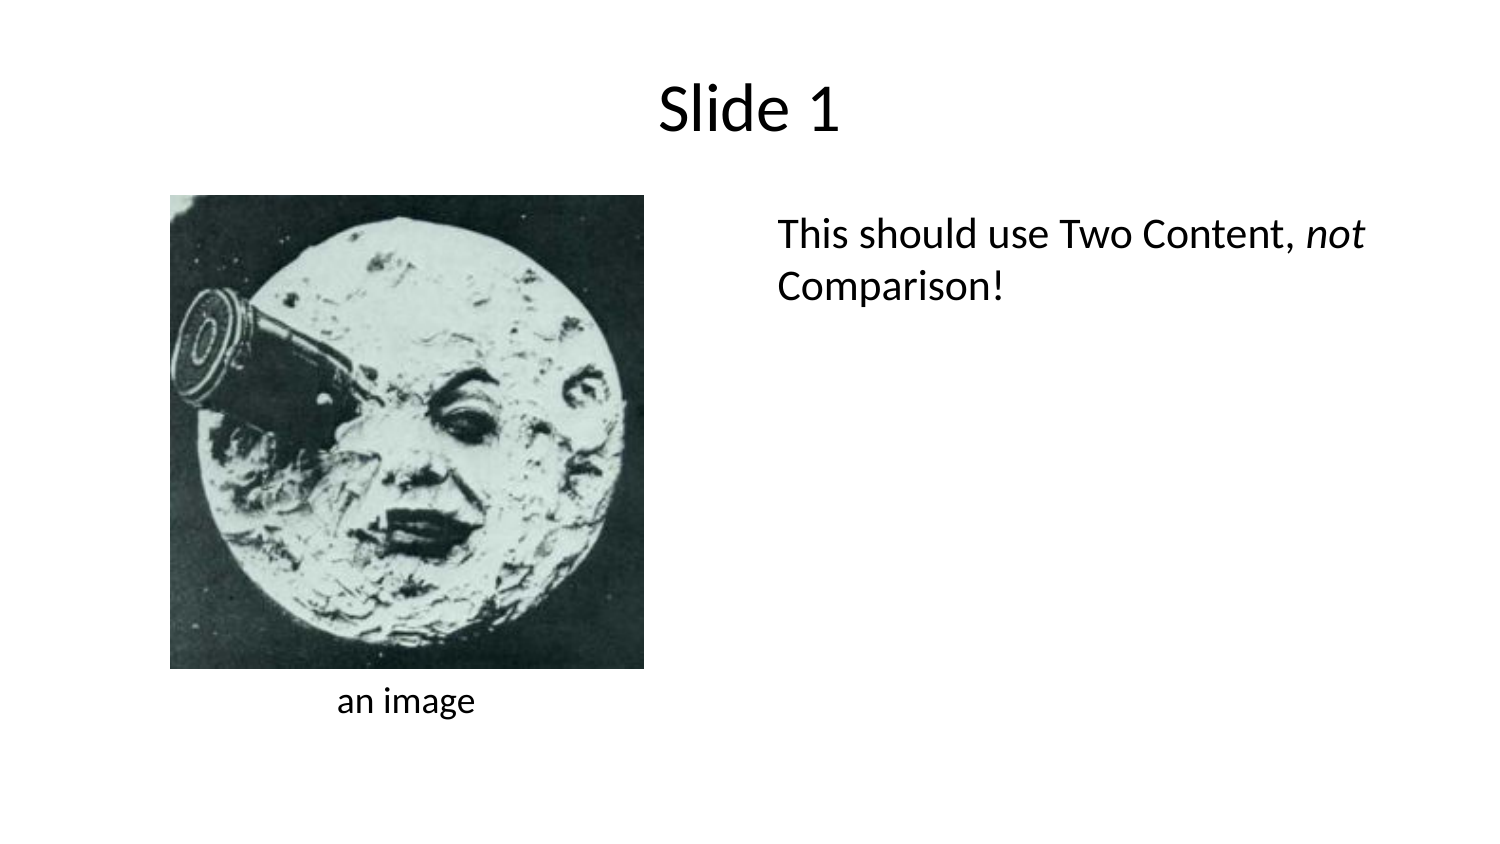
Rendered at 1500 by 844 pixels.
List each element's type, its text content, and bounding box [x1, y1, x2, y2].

title Slide 1 [75, 33, 1425, 175]
text_box an image [74, 668, 738, 753]
list This should use Two Content, not Comparison! [762, 196, 1425, 754]
picture [170, 195, 644, 669]
